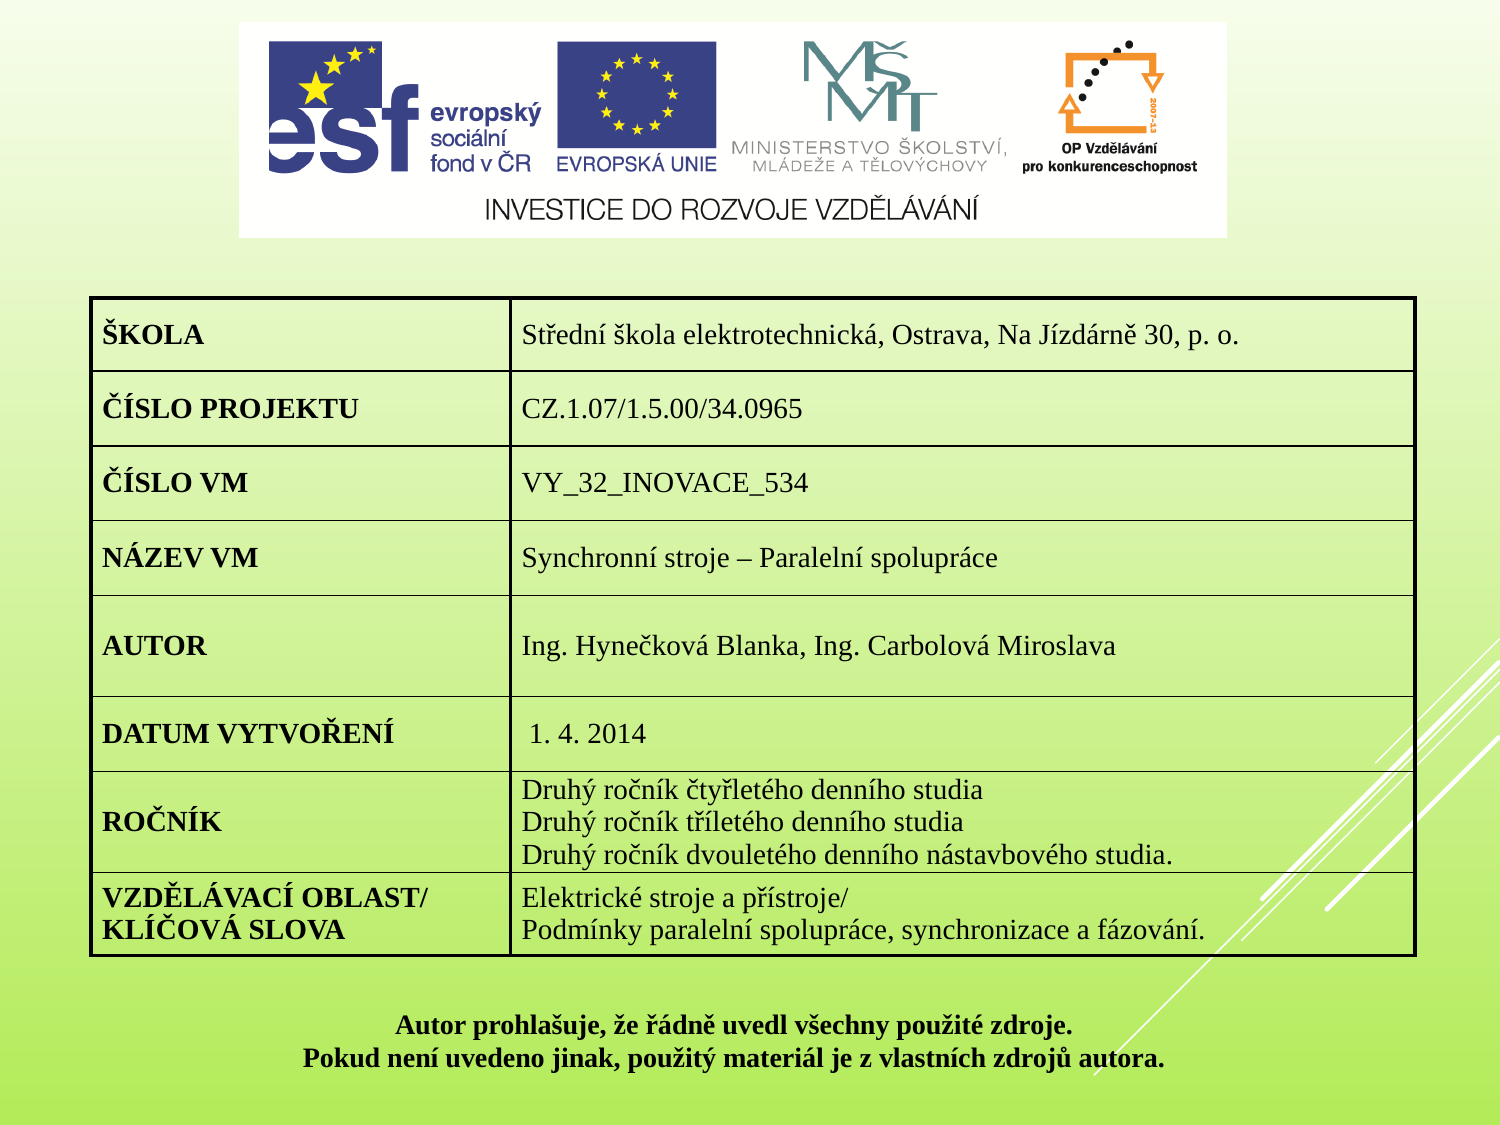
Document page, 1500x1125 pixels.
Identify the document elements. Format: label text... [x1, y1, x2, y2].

table_header Střední škola elektrotechnická, Ostrava, Na Jízdárně 30, p. o. [512, 300, 1413, 370]
table_cell ROČNÍK [93, 772, 509, 872]
table_cell Elektrické stroje a přístroje/ Podmínky paralelní spolupráce, synchronizace a fázování. [512, 873, 1413, 954]
table_cell VZDĚLÁVACÍ OBLAST/ KLÍČOVÁ SLOVA [93, 873, 509, 954]
picture [239, 22, 1227, 239]
table_cell Ing. Hynečková Blanka, Ing. Carbolová Miroslava [512, 596, 1413, 696]
table_cell DATUM VYTVOŘENÍ [93, 697, 509, 771]
table_cell Synchronní stroje – Paralelní spolupráce [512, 521, 1413, 595]
table_cell CZ.1.07/1.5.00/34.0965 [512, 372, 1413, 445]
table_cell NÁZEV VM [93, 521, 509, 595]
text_box Autor prohlašuje, že řádně uvedl všechny použité zdroje. Pokud není uvedeno jinak, použitý materiál je z vlastních zdrojů autora. [242, 998, 1227, 1081]
table_cell VY_32_INOVACE_534 [512, 447, 1413, 520]
table_cell Druhý ročník čtyřletého denního studia Druhý ročník tříletého denního studia Druhý ročník dvouletého denního nástavbového studia. [512, 772, 1413, 872]
table_cell ČÍSLO VM [93, 447, 509, 520]
table_cell 1. 4. 2014 [512, 697, 1413, 771]
table_cell ČÍSLO PROJEKTU [93, 372, 509, 445]
table_header ŠKOLA [93, 300, 509, 370]
table_cell AUTOR [93, 596, 509, 696]
